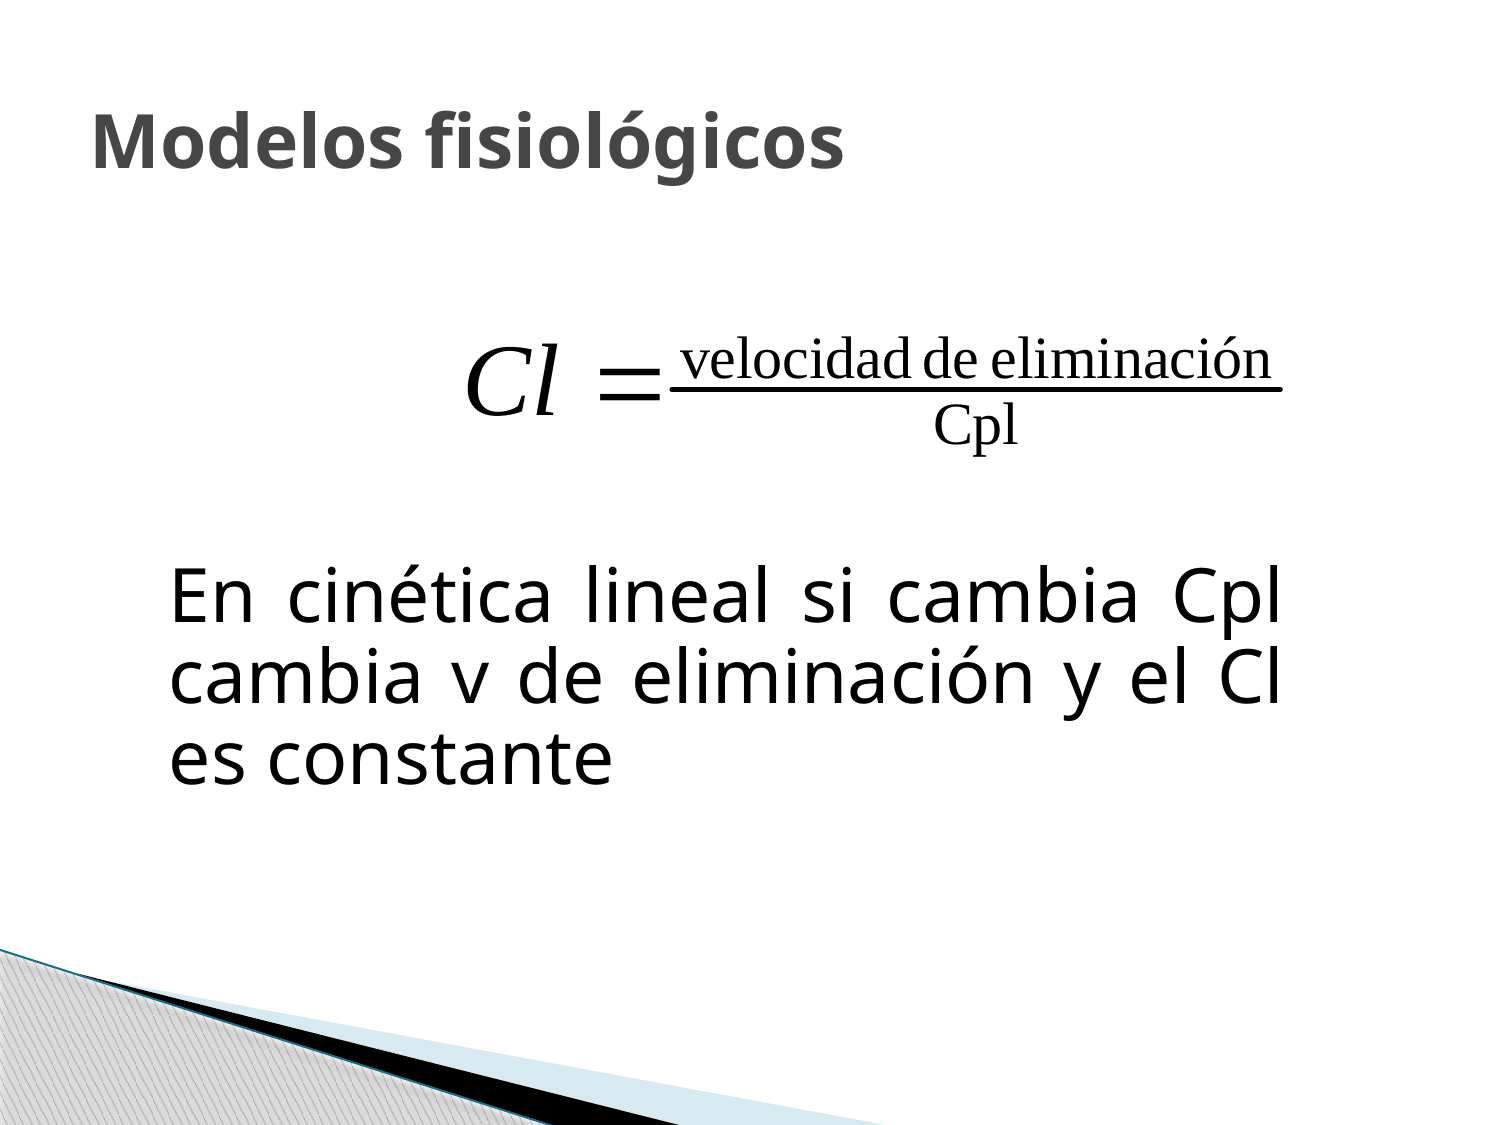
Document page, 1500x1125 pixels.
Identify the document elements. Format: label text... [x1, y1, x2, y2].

list En cinética lineal si cambia Cpl cambia v de eliminación y el Cl es constante [93, 324, 1301, 1001]
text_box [449, 311, 1301, 476]
title Modelos fisiológicos [75, 45, 1425, 233]
